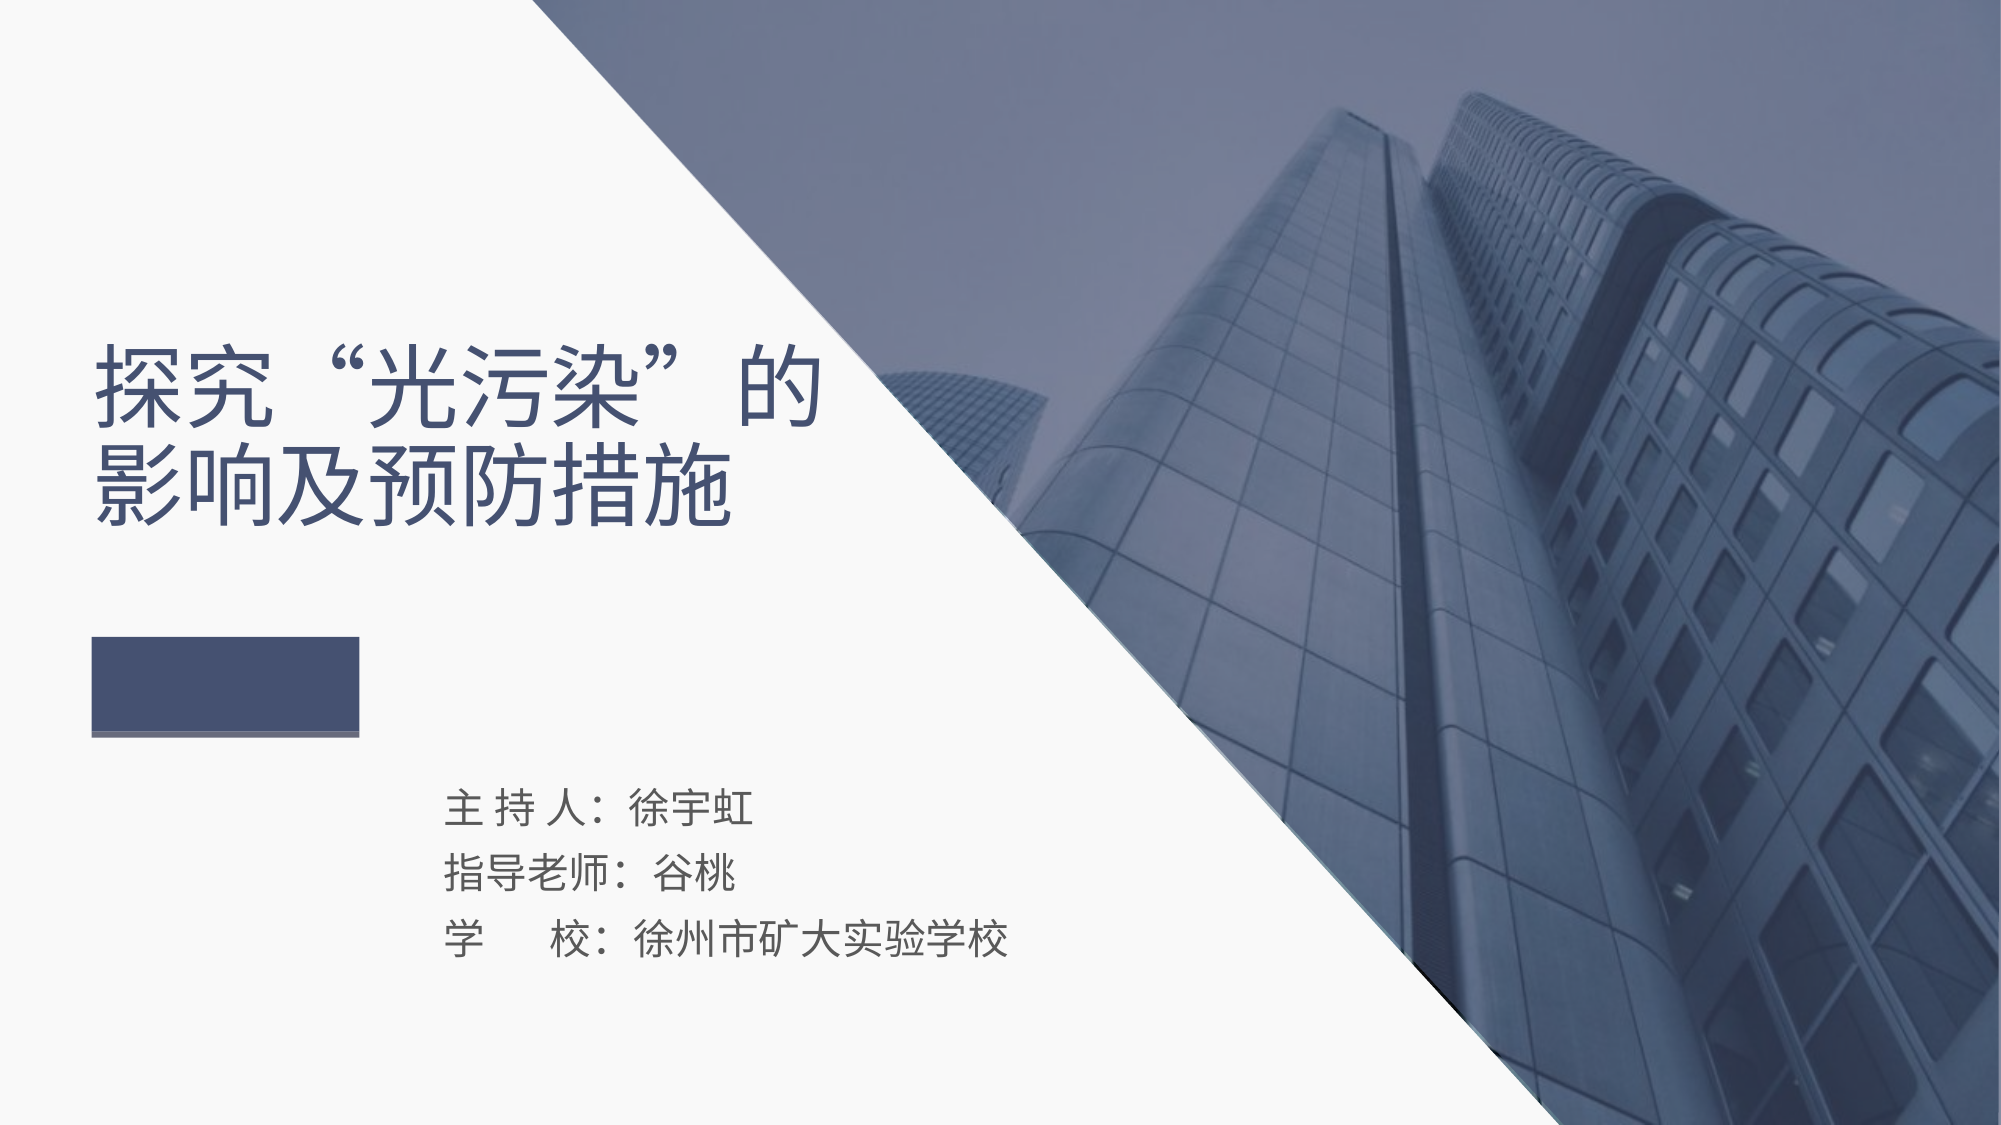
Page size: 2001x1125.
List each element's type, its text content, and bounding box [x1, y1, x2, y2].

picture [545, 15, 552, 22]
title 探究“光污染”的影响及预防措施 [77, 423, 862, 548]
picture [629, 107, 1563, 1125]
picture [597, 72, 607, 82]
picture [566, 38, 574, 46]
picture [577, 50, 585, 58]
picture [587, 61, 596, 70]
picture [556, 27, 563, 34]
picture [608, 84, 618, 94]
picture [618, 95, 629, 106]
subtitle 主 持 人：徐宇虹 指导老师：谷桃 学 校：徐州市矿大实验学校 [428, 779, 1047, 998]
